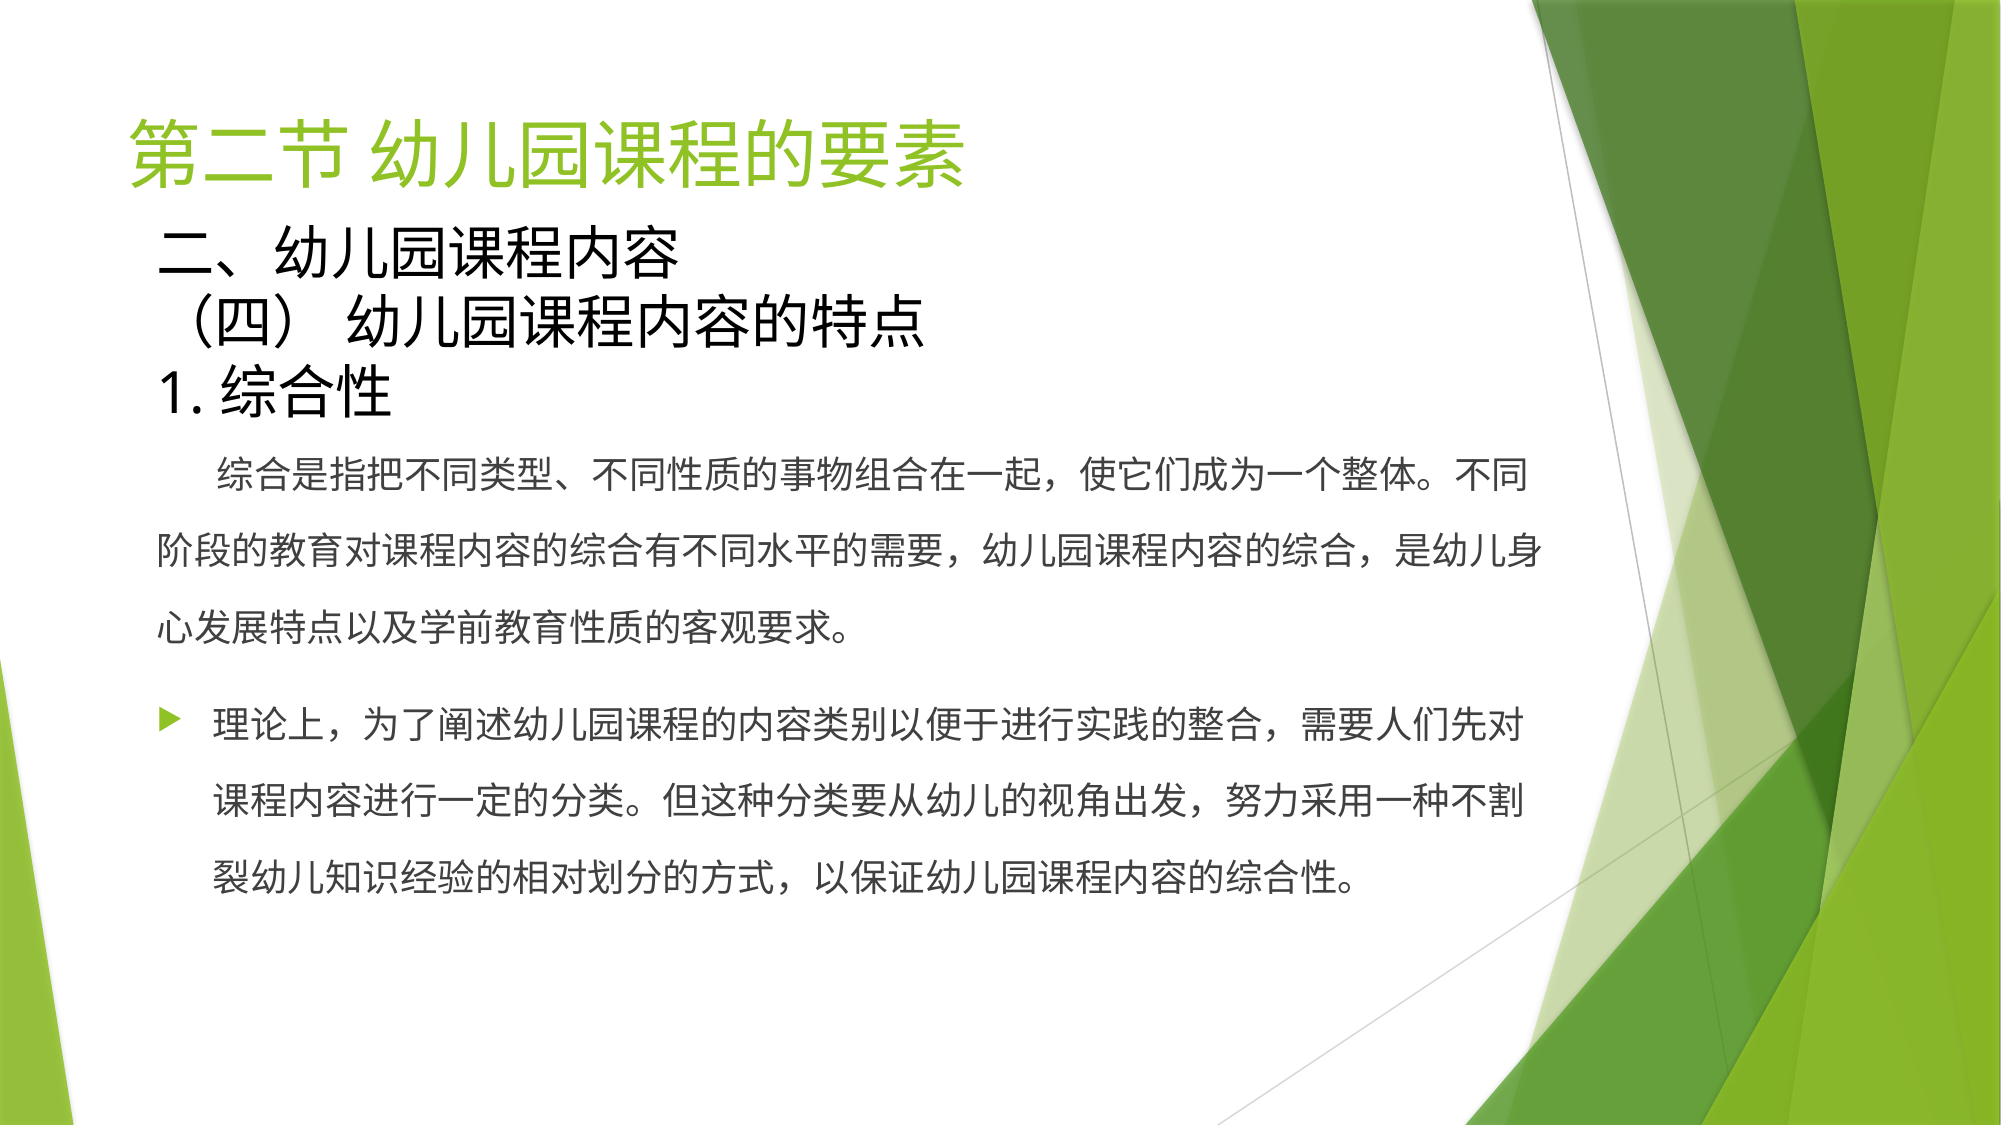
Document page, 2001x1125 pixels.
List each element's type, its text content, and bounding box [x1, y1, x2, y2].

text_box 综合是指把不同类型、不同性质的事物组合在一起，使它们成为一个整体。不同阶段的教育对课程内容的综合有不同水平的需要，幼儿园课程内容的综合，是幼儿身心发展特点以及学前教育性质的客观要求。 理论上，为了阐述幼儿园课程的内容类别以便于进行实践的整合，需要人们先对课程内容进行一定的分类。但这种分类要从幼儿的视角出发，努力采用一种不割裂幼儿知识经验的相对划分的方式，以保证幼儿园课程内容的综合性。 [141, 411, 1576, 1125]
title 第二节 幼儿园课程的要素 [111, 99, 1522, 317]
text_box 二、幼儿园课程内容 （四） 幼儿园课程内容的特点 1.综合性 [141, 208, 1451, 411]
